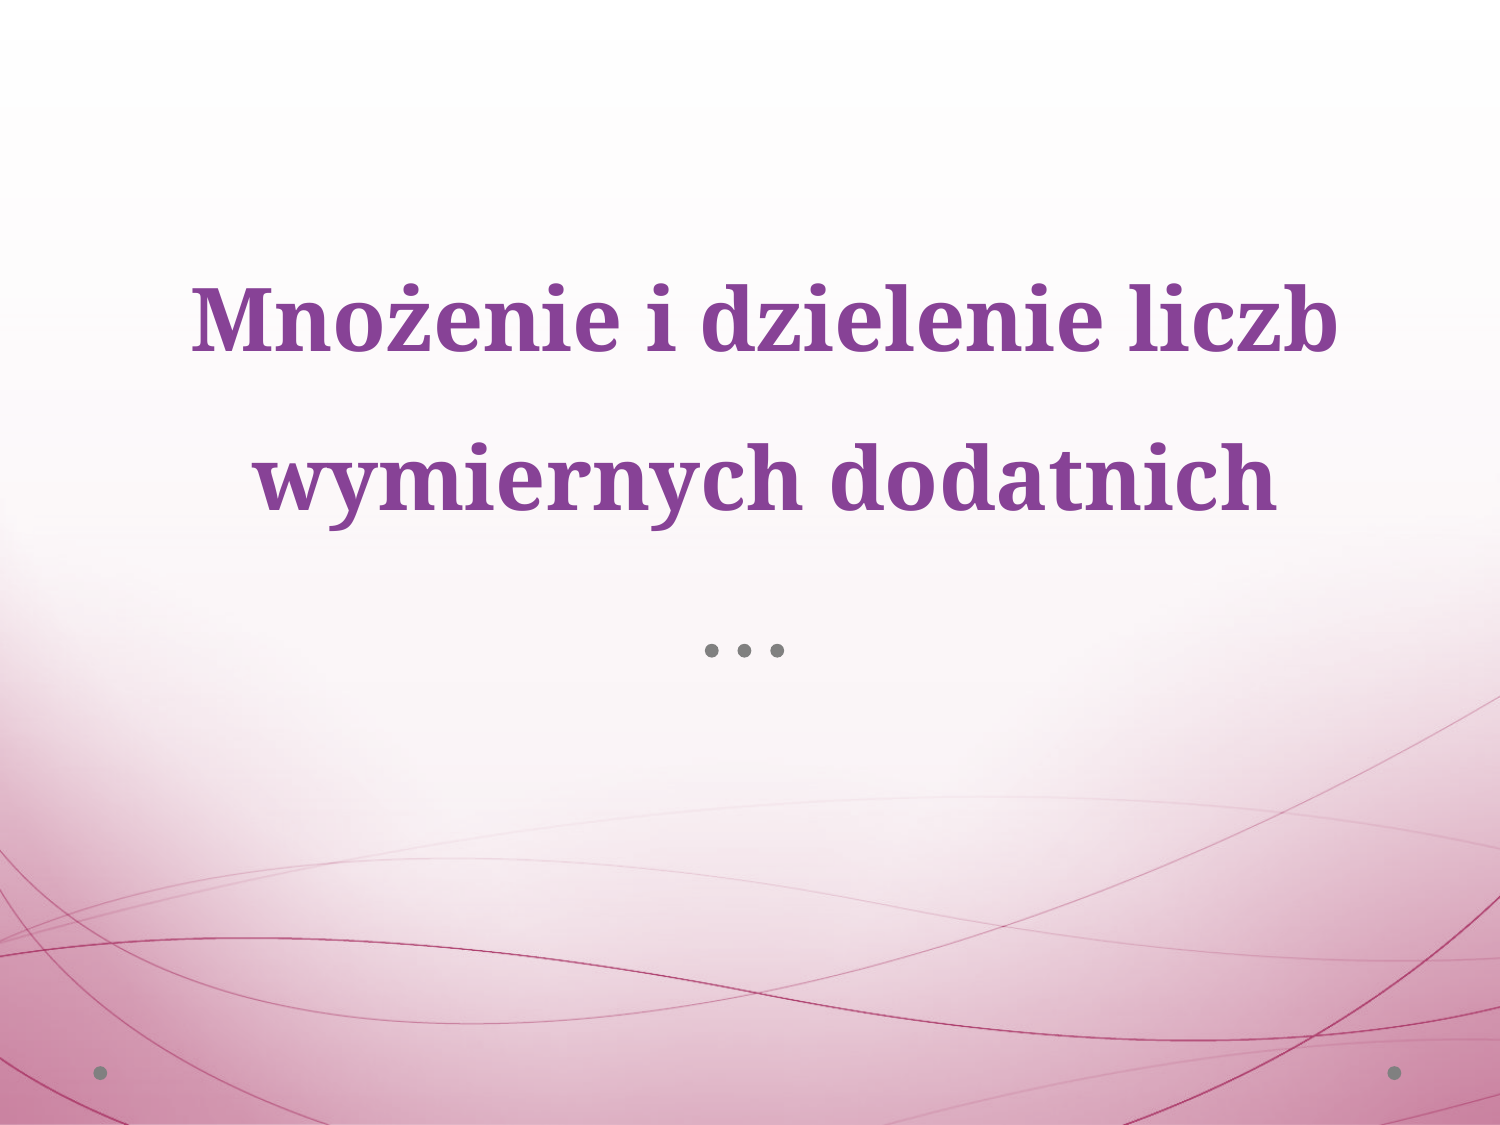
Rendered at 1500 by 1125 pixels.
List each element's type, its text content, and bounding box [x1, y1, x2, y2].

title Mnożenie i dzielenie liczb wymiernych dodatnich [128, 198, 1404, 536]
